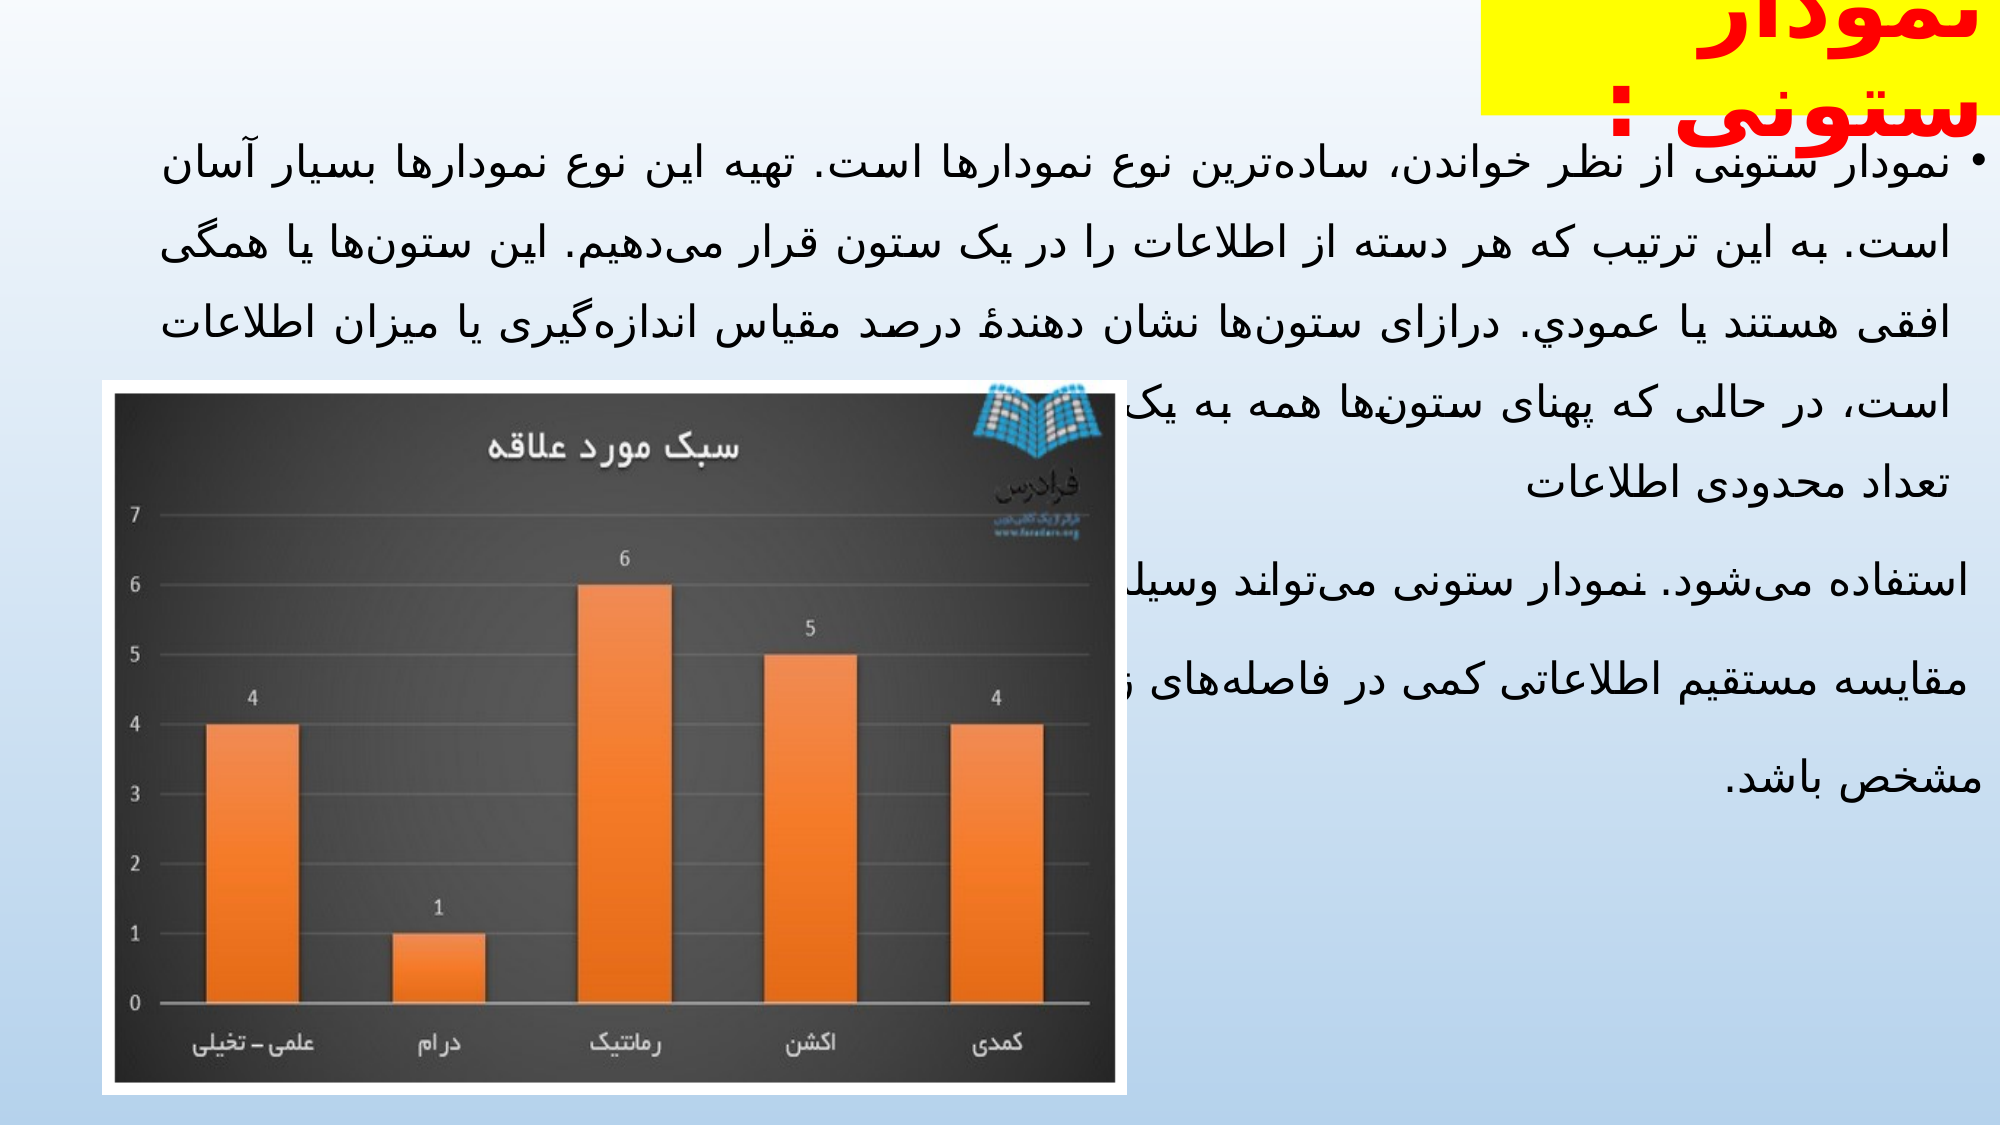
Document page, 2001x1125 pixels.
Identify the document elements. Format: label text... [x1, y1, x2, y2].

picture [102, 380, 1127, 1095]
title نمودار ستونی : [1480, 0, 2000, 98]
list نمودار ستونى از نظر خواندن، ساده‌ترين نوع نمودارها است. تهيه اين نوع نمودارها بسيار آسان است. به اين ترتيب که هر دسته از اطلاعات را در يک ستون قرار مى‌دهيم. اين ستون‌ها يا همگى افقى هستند يا عمودي. درازاى ستون‌ها نشان‌ دهندهٔ درصد مقياس اندازه‌گيرى يا ميزان اطلاعات است، در حالى که پهناى ستون‌ها همه به يک اندازه باقى مى‌ماند. از نمودار ستونى براى مقايسه تعداد محدودى اطلاعات استفاده مى‌شود. نمودار ستونى مى‌تواند وسيله‌اى براى مقايسه مستقيم اطلاعاتى کمى در فاصله‌هاى زمانى مشخص باشد. [143, 98, 2000, 813]
